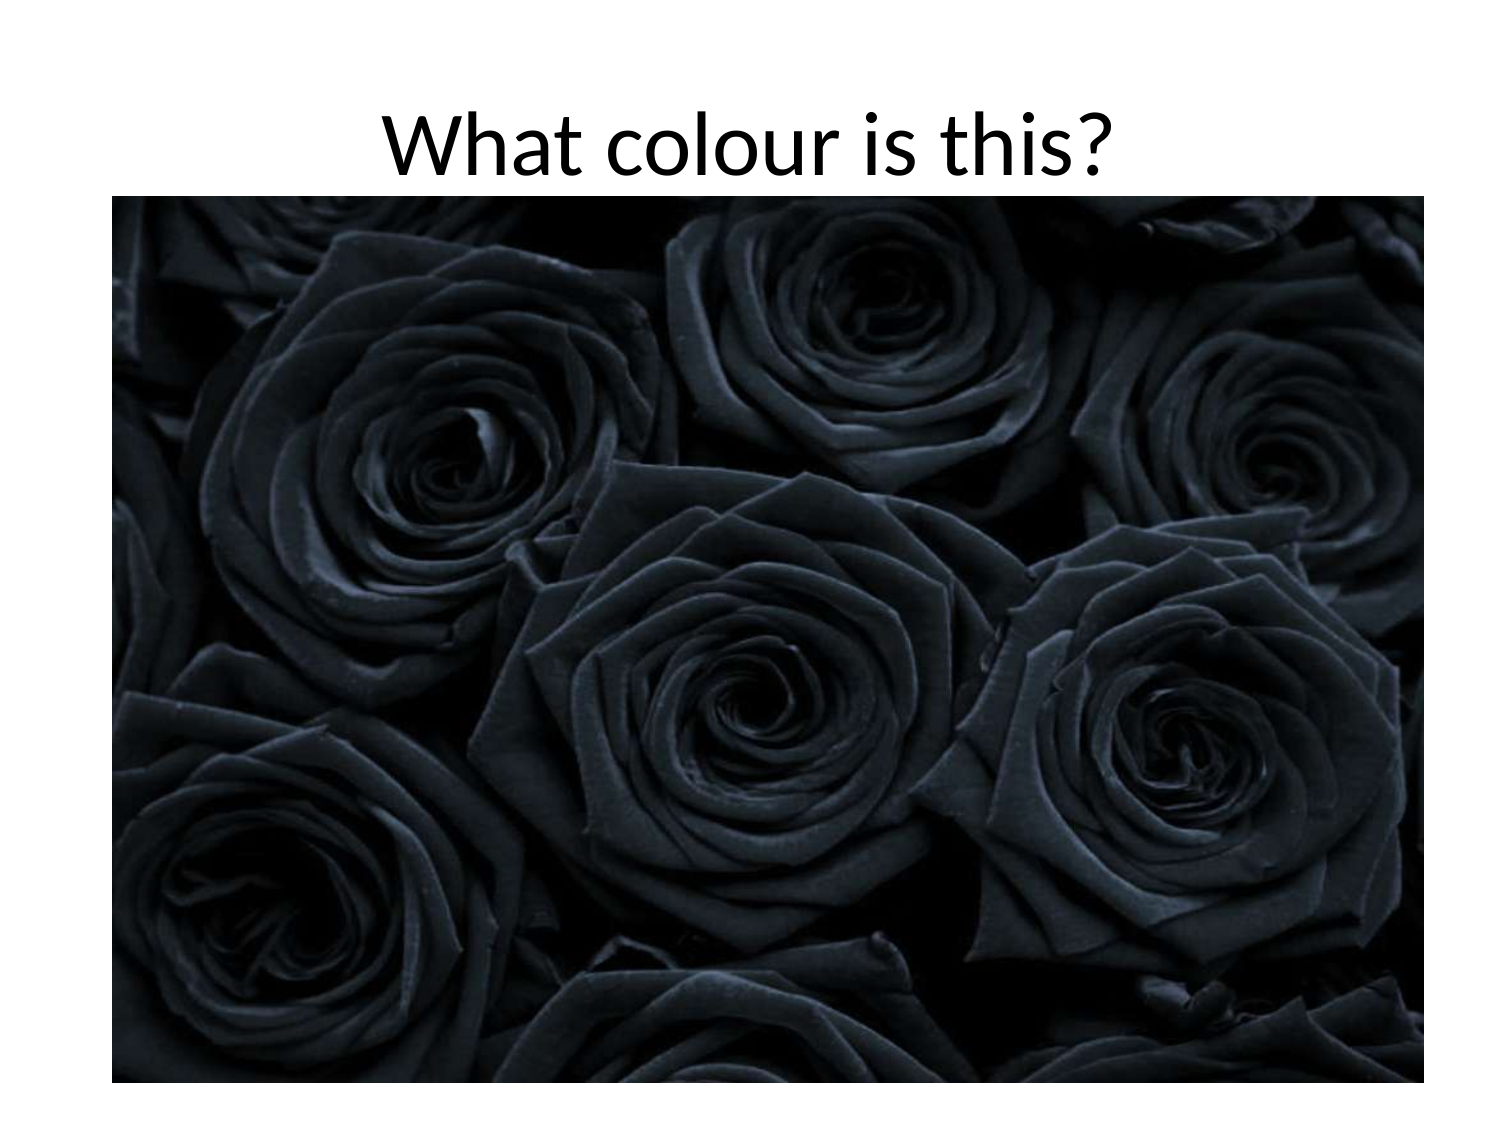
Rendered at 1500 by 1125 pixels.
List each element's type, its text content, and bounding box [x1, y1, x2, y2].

title What colour is this? [75, 45, 1425, 233]
picture [111, 195, 1424, 1083]
